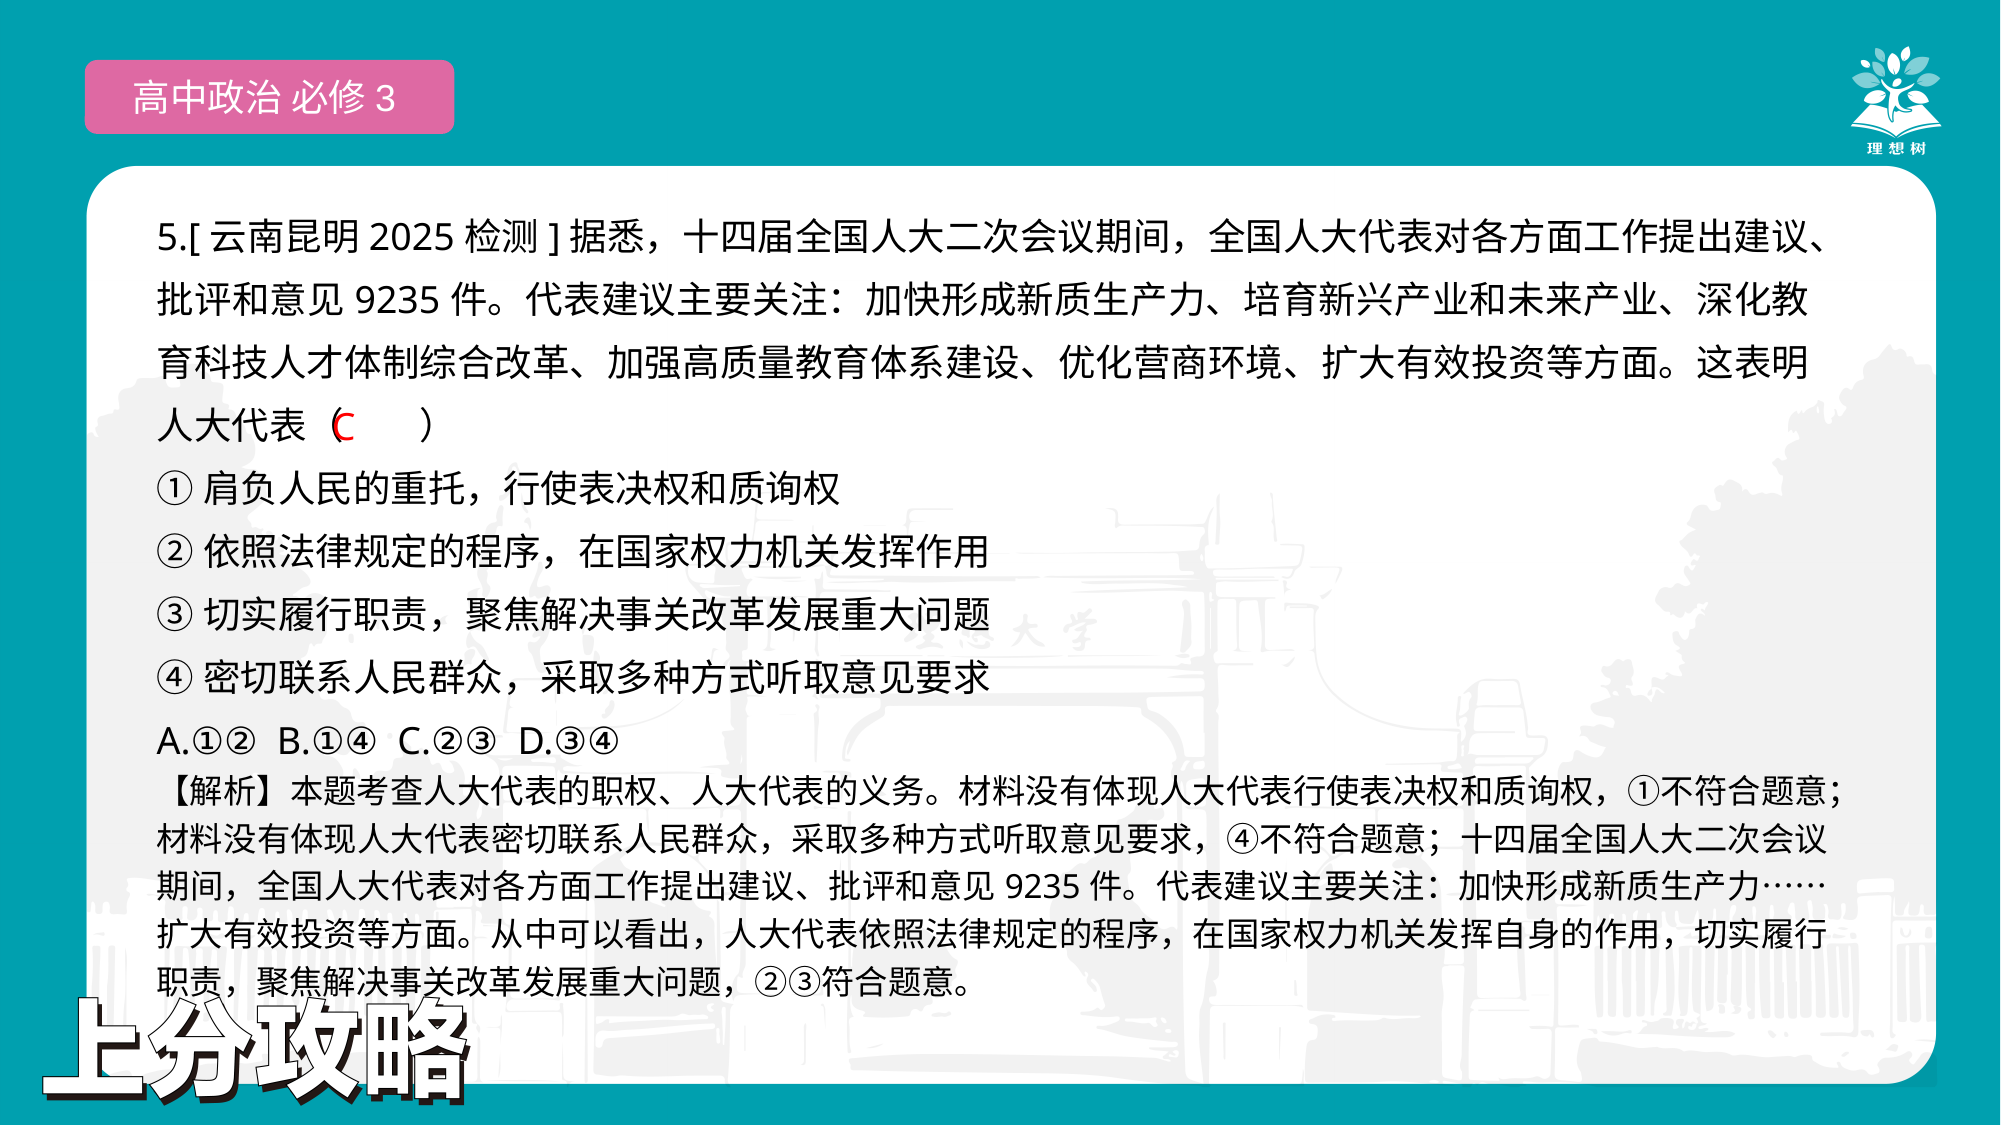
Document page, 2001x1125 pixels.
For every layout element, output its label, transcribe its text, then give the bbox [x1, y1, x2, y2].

picture [0, 0, 2001, 1125]
text_box C [317, 373, 428, 456]
text_box 5.[云南昆明2025检测]据悉，十四届全国人大二次会议期间，全国人大代表对各方面工作提出建议、批评和意见9235件。代表建议主要关注：加快形成新质生产力、培育新兴产业和未来产业、深化教育科技人才体制综合改革、加强高质量教育体系建设、优化营商环境、扩大有效投资等方面。这表明人大代表（ ） ①肩负人民的重托，行使表决权和质询权 ②依照法律规定的程序，在国家权力机关发挥作用 ③切实履行职责，聚焦解决事关改革发展重大问题 ④密切联系人民群众，采取多种方式听取意见要求 A.①② B.①④ C.②③ D.③④ [141, 187, 1824, 754]
text_box 【解析】本题考查人大代表的职权、人大代表的义务。材料没有体现人大代表行使表决权和质询权，①不符合题意；材料没有体现人大代表密切联系人民群众，采取多种方式听取意见要求，④不符合题意；十四届全国人大二次会议期间，全国人大代表对各方面工作提出建议、批评和意见9235件。代表建议主要关注：加快形成新质生产力……扩大有效投资等方面。从中可以看出，人大代表依照法律规定的程序，在国家权力机关发挥自身的作用，切实履行职责，聚焦解决事关改革发展重大问题，②③符合题意。 [141, 754, 1843, 1009]
text_box 高中政治 必修3 [83, 58, 456, 135]
